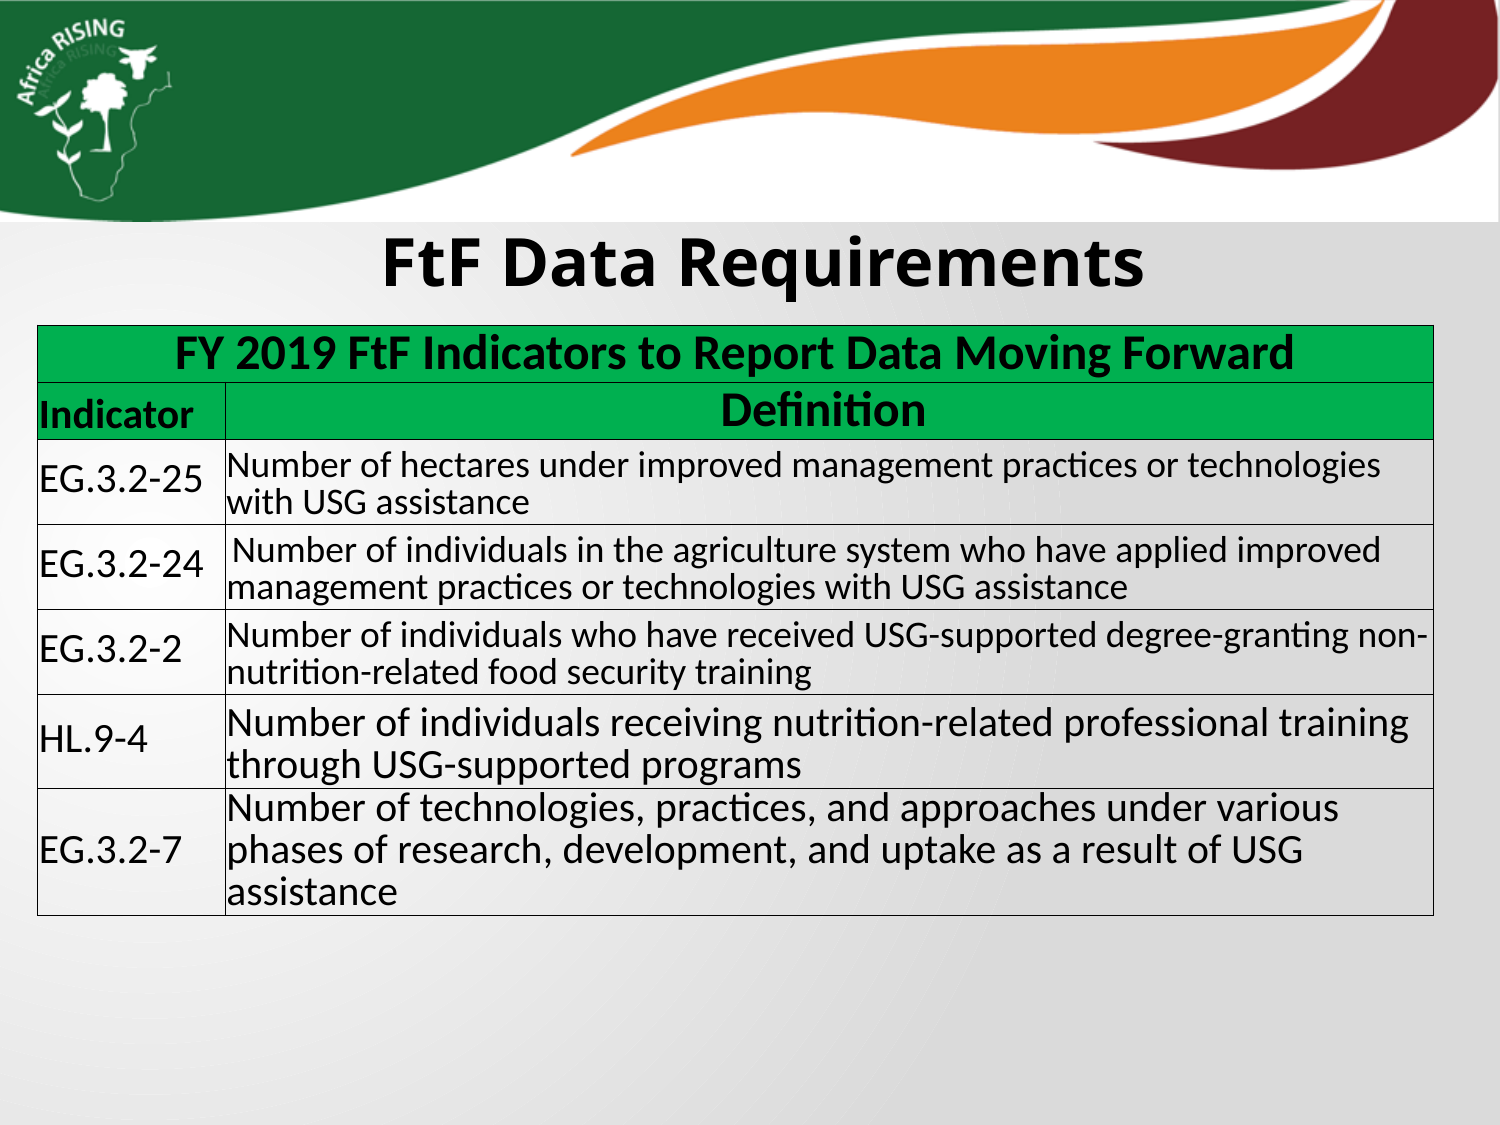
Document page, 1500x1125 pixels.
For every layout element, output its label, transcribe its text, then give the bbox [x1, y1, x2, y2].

list FtF Data Requirements [125, 212, 1400, 300]
table_cell Indicator [38, 383, 225, 439]
table_cell Number of technologies, practices, and approaches under various phases of research, development, and uptake as a result of USG assistance [226, 789, 1433, 915]
table_cell EG.3.2-25 [38, 440, 225, 524]
table_cell Number of individuals in the agriculture system who have applied improved management practices or technologies with USG assistance [226, 525, 1433, 609]
table_cell EG.3.2-7 [38, 789, 225, 915]
table_cell EG.3.2-24 [38, 525, 225, 609]
table_cell Number of individuals receiving nutrition-related professional training through USG-supported programs [226, 695, 1433, 788]
table_cell Definition [226, 383, 1433, 439]
picture [0, 0, 1499, 222]
table_cell EG.3.2-2 [38, 610, 225, 694]
table_cell HL.9-4 [38, 695, 225, 788]
table_cell Number of individuals who have received USG-supported degree-granting non-nutrition-related food security training [226, 610, 1433, 694]
table_cell Number of hectares under improved management practices or technologies with USG assistance [226, 440, 1433, 524]
table_header FY 2019 FtF Indicators to Report Data Moving Forward [38, 326, 1433, 382]
